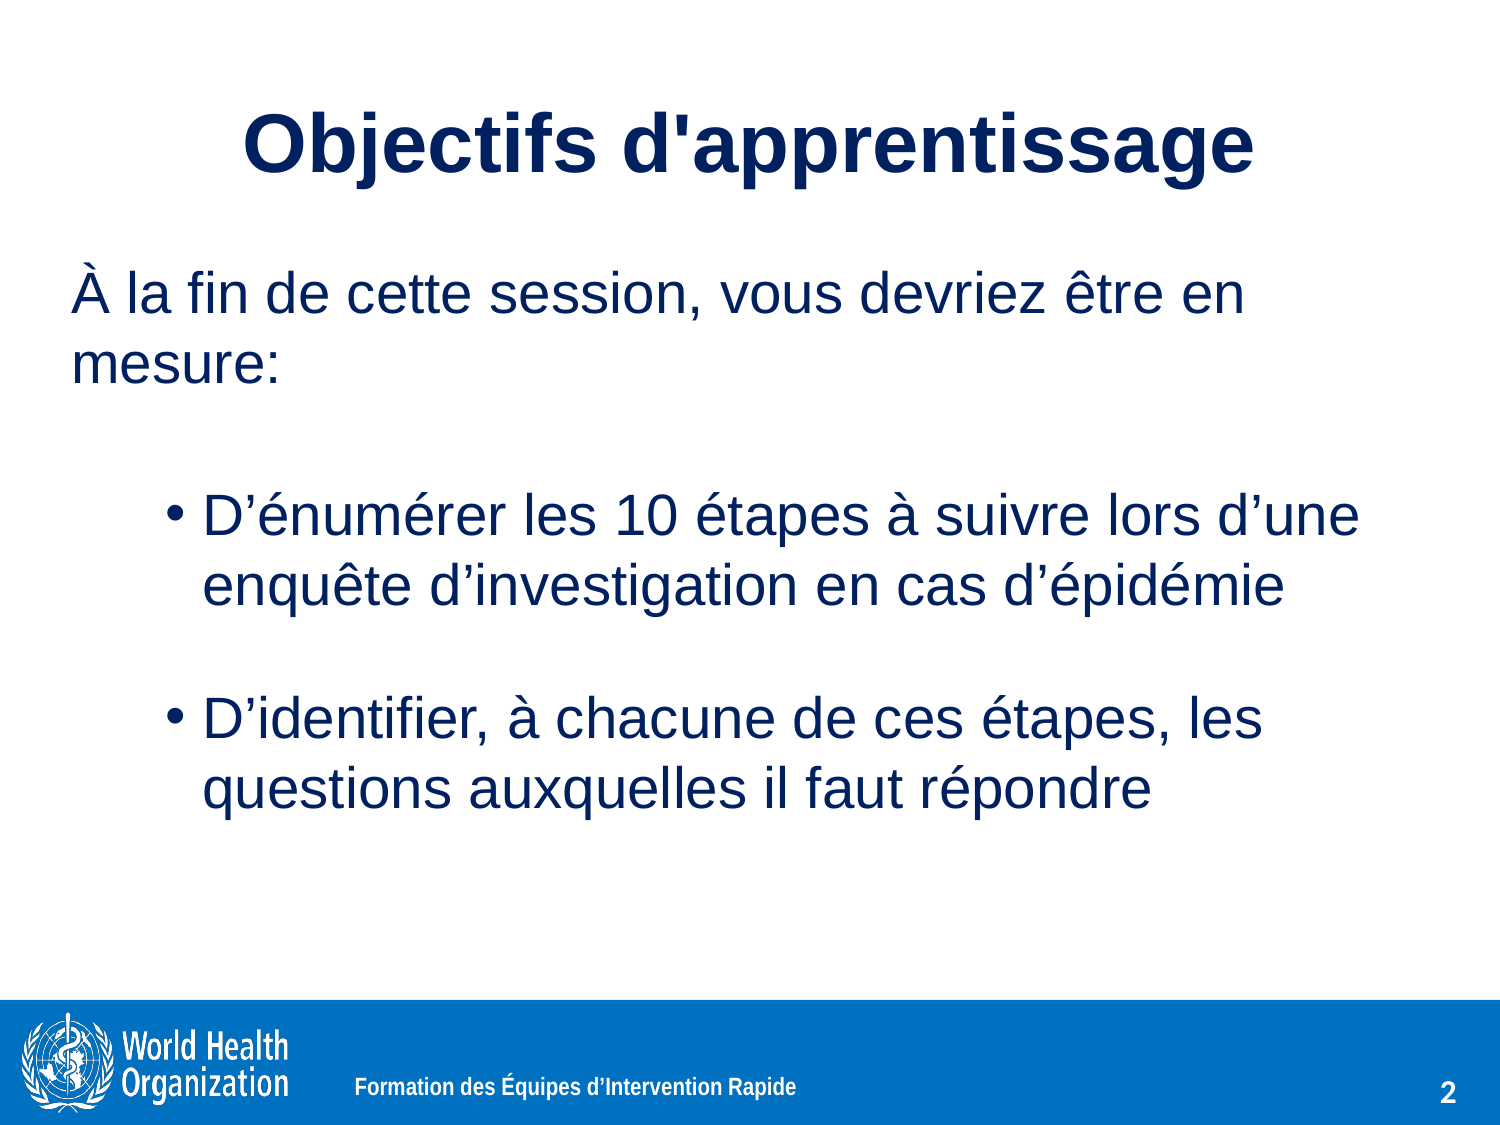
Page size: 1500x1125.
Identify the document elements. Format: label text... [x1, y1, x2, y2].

title Objectifs d'apprentissage [75, 45, 1425, 233]
picture [21, 1012, 288, 1113]
list À la fin de cette session, vous devriez être en mesure: D’énumérer les 10 étapes à suivre lors d’une enquête d’investigation en cas d’épidémie D’identifier, à chacune de ces étapes, les questions auxquelles il faut répondre [0, 247, 1430, 943]
